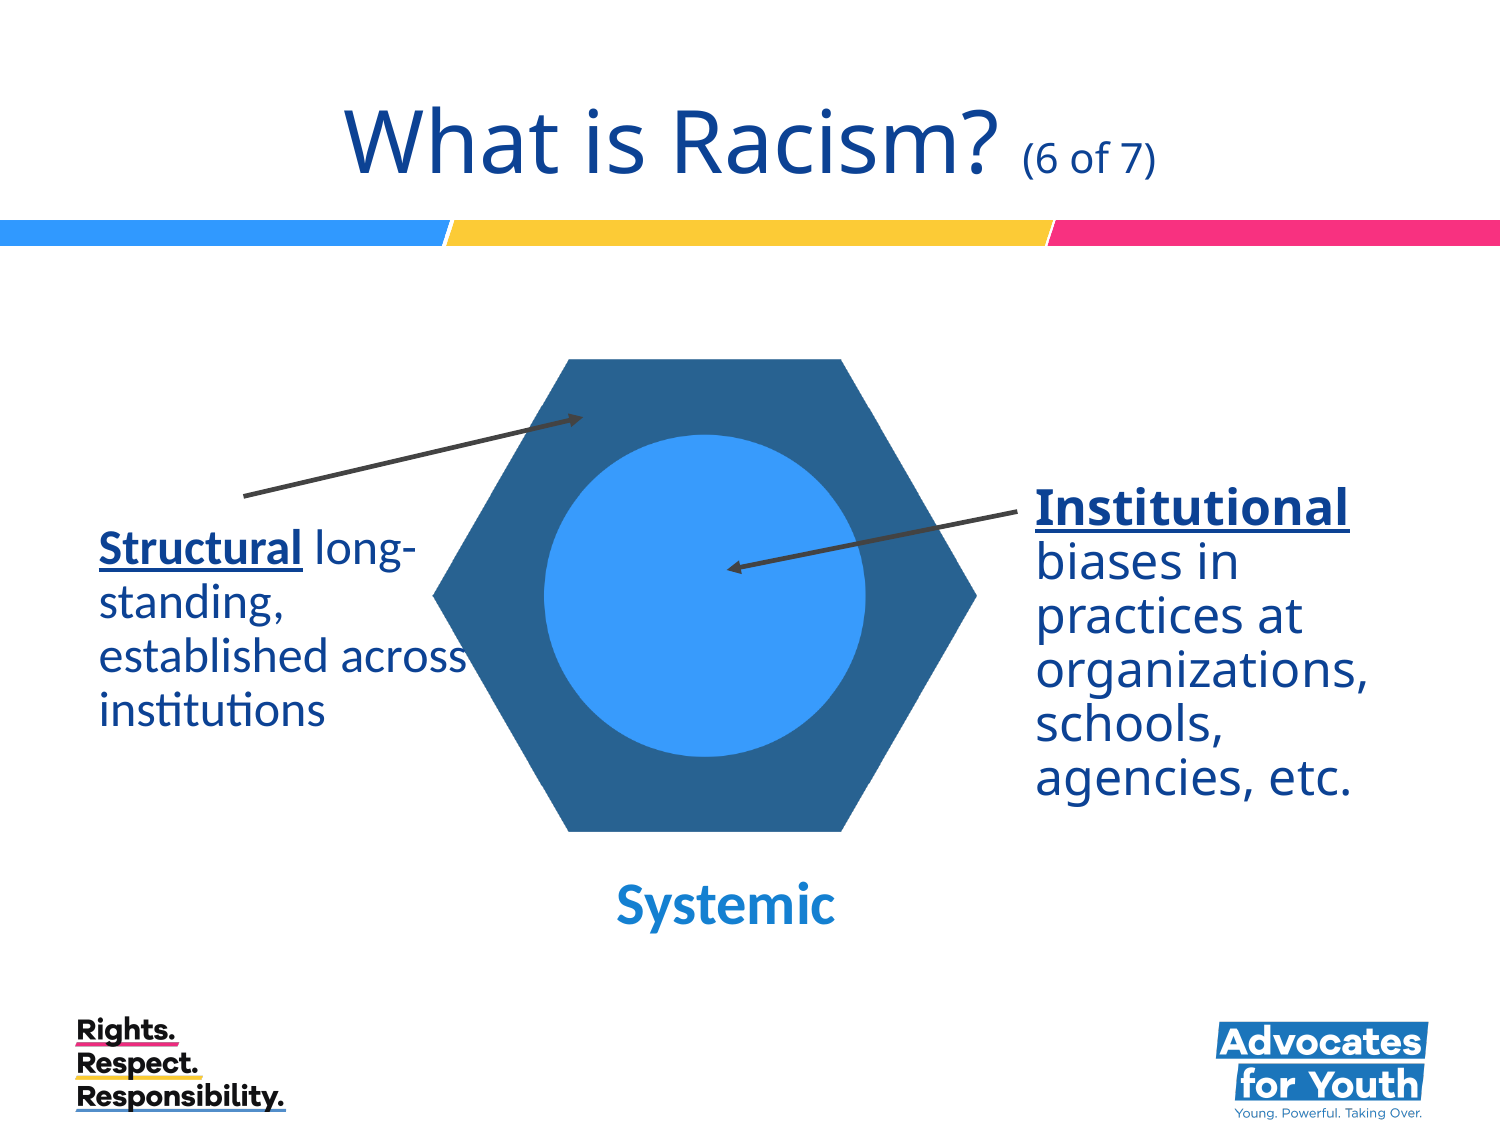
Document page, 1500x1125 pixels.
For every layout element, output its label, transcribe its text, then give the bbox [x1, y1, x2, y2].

list Institutional biases in practices at organizations, schools, agencies, etc. [1020, 475, 1454, 842]
text_box Structural long-standing, established across institutions [83, 506, 426, 753]
title What is Racism? (6 of 7) [75, 45, 1425, 233]
picture [0, 207, 1500, 258]
text_box Systemic [527, 857, 926, 953]
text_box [726, 511, 1018, 571]
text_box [243, 416, 584, 497]
picture [431, 359, 978, 832]
